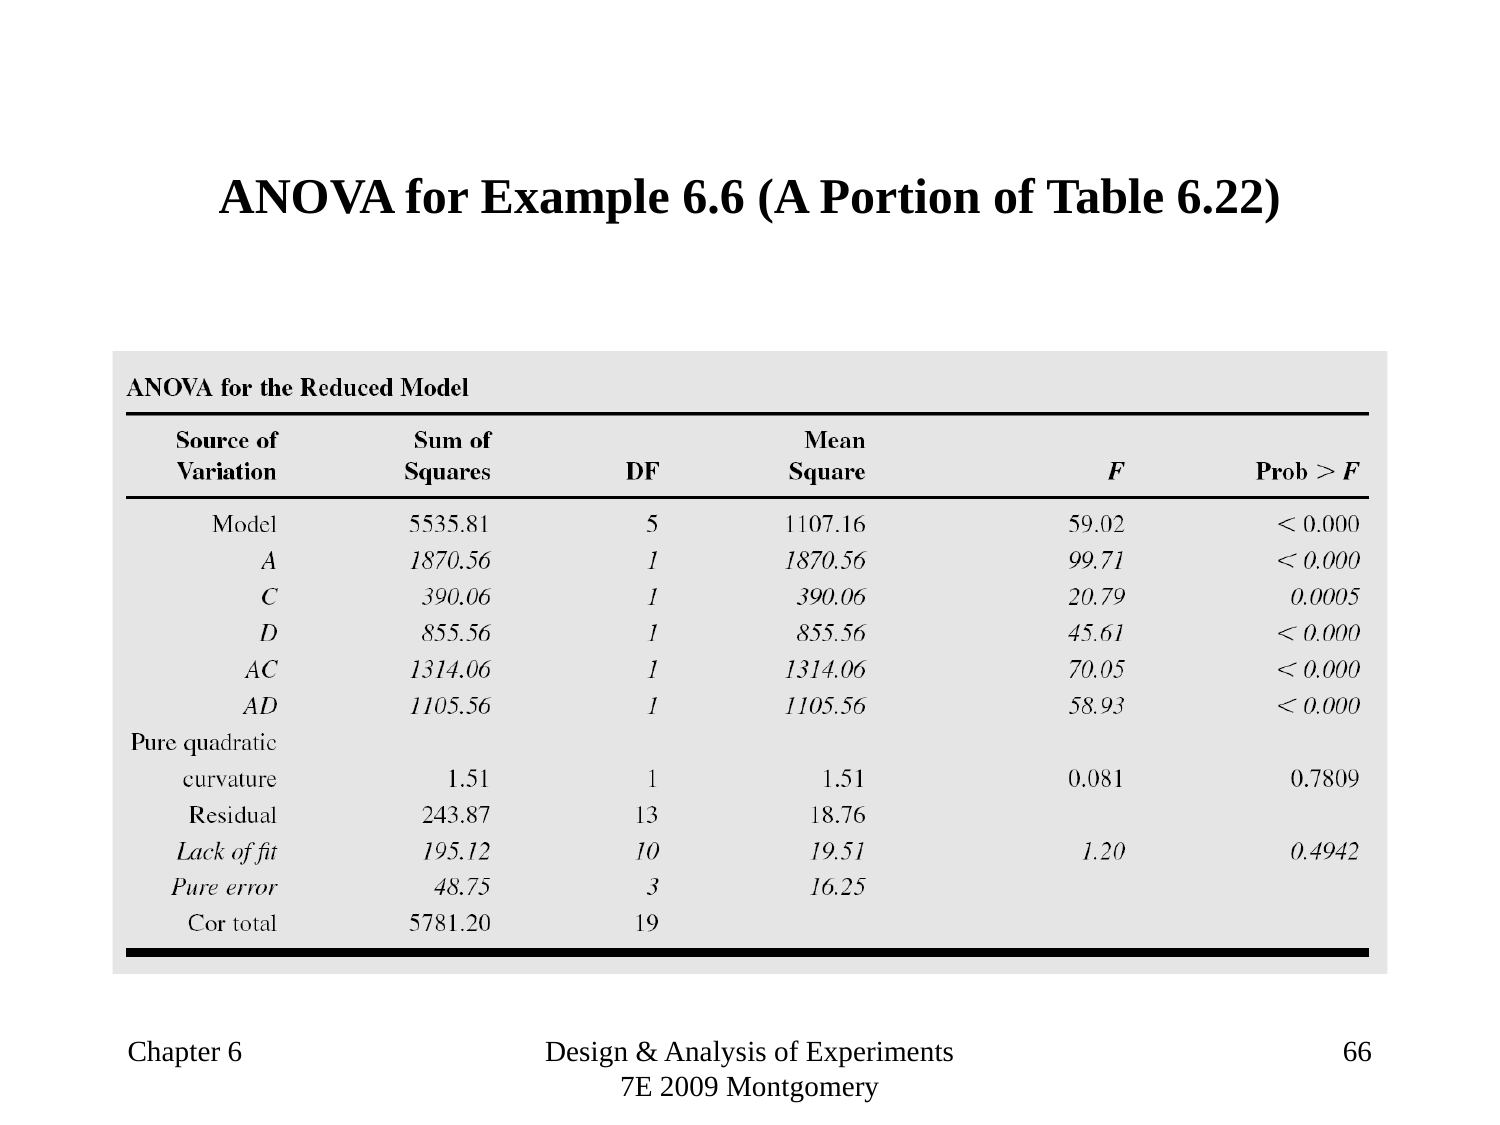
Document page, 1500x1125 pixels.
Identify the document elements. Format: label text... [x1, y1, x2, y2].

footer Design & Analysis of Experiments 7E 2009 Montgomery [512, 1024, 988, 1101]
slide_number Chapter 6 [112, 1024, 426, 1101]
slide_number 66 [1074, 1024, 1388, 1101]
title ANOVA for Example 6.6 (A Portion of Table 6.22) [112, 99, 1388, 288]
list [112, 351, 1388, 974]
